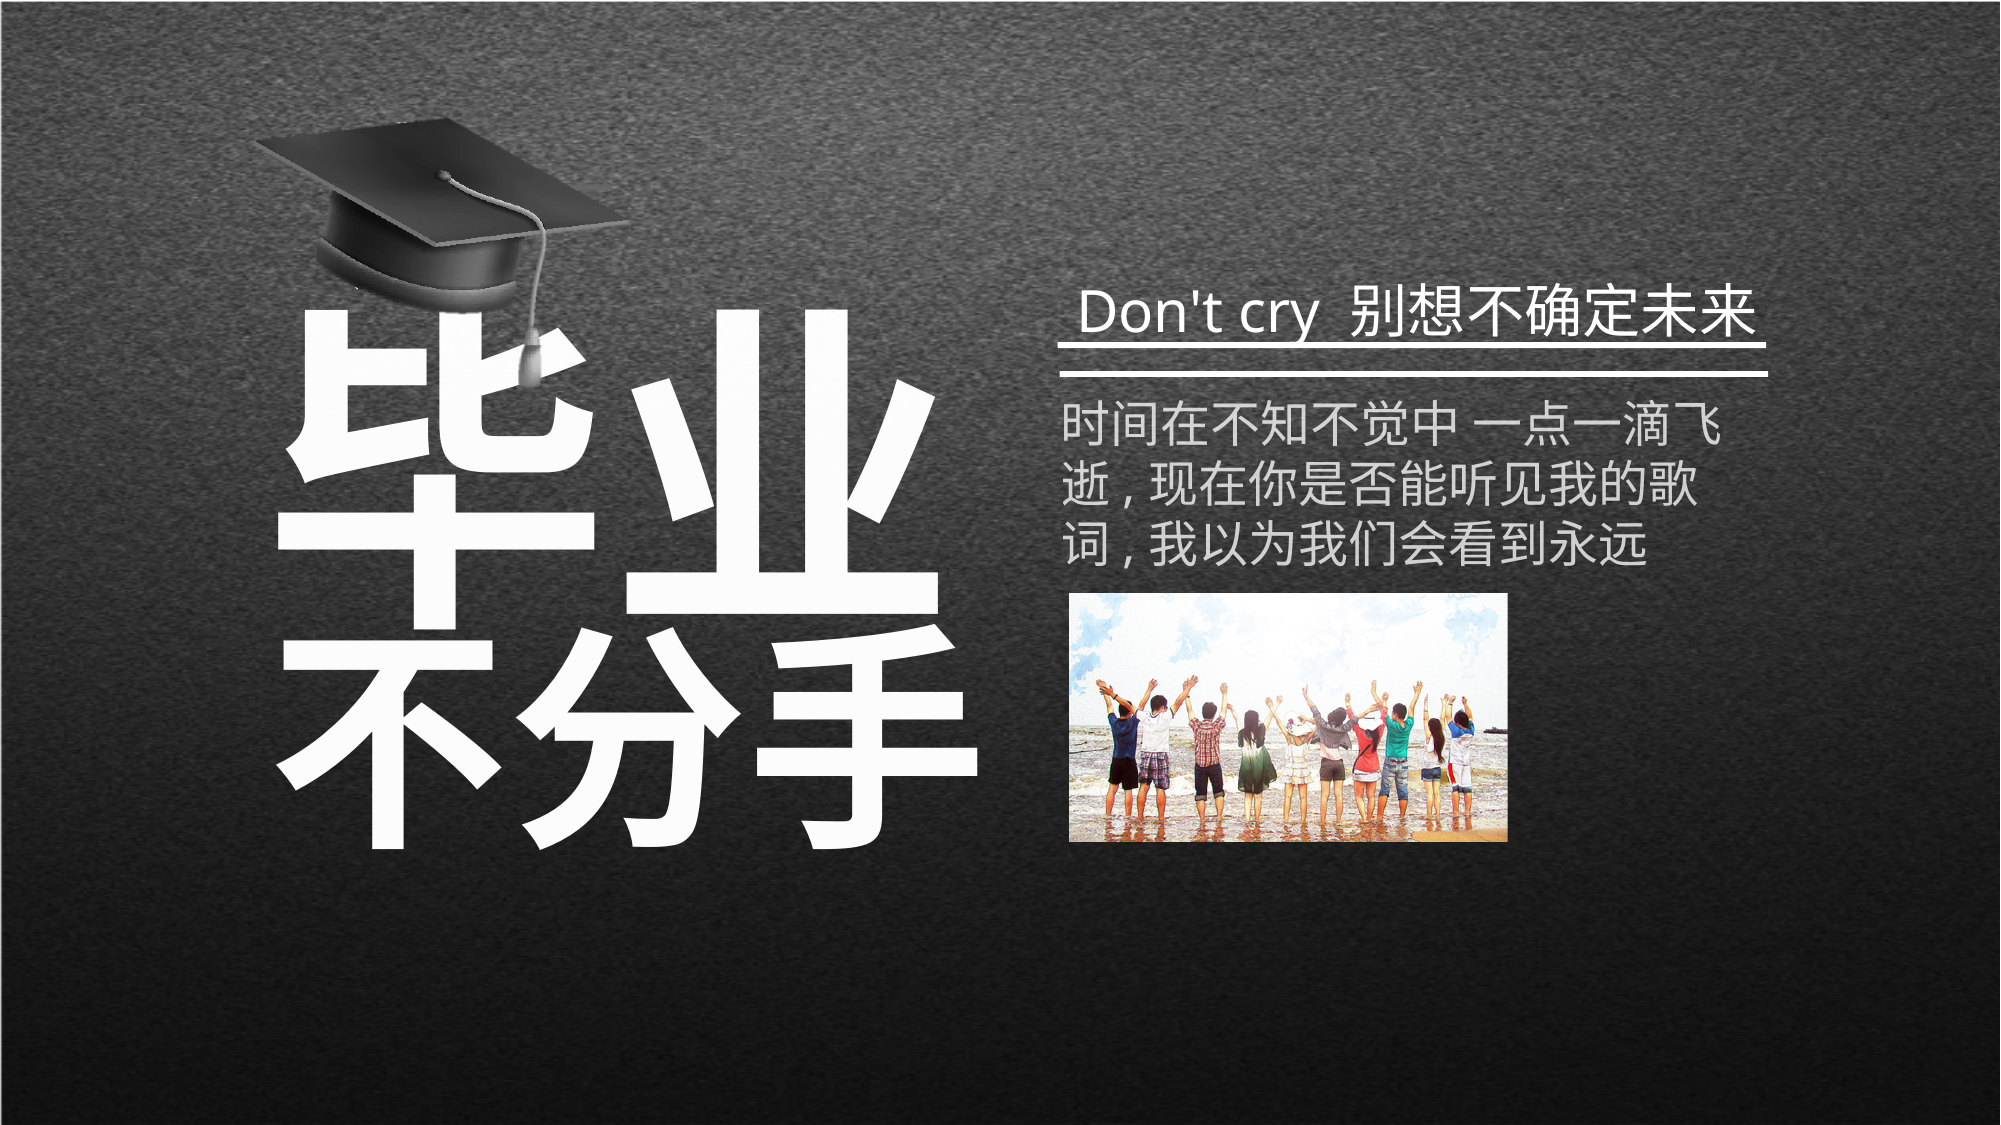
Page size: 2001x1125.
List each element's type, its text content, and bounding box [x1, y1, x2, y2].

text_box 毕业 [248, 569, 437, 676]
picture [3, 0, 2000, 1125]
text_box 不分手 [254, 581, 437, 884]
text_box Don't cry 别想不确定未来 [1563, 266, 1773, 352]
text_box [1563, 370, 1769, 378]
text_box [1563, 341, 1767, 349]
text_box 时间在不知不觉中 一点一滴飞逝,现在你是否能听见我的歌词,我以为我们会看到永远 [1563, 384, 1758, 580]
